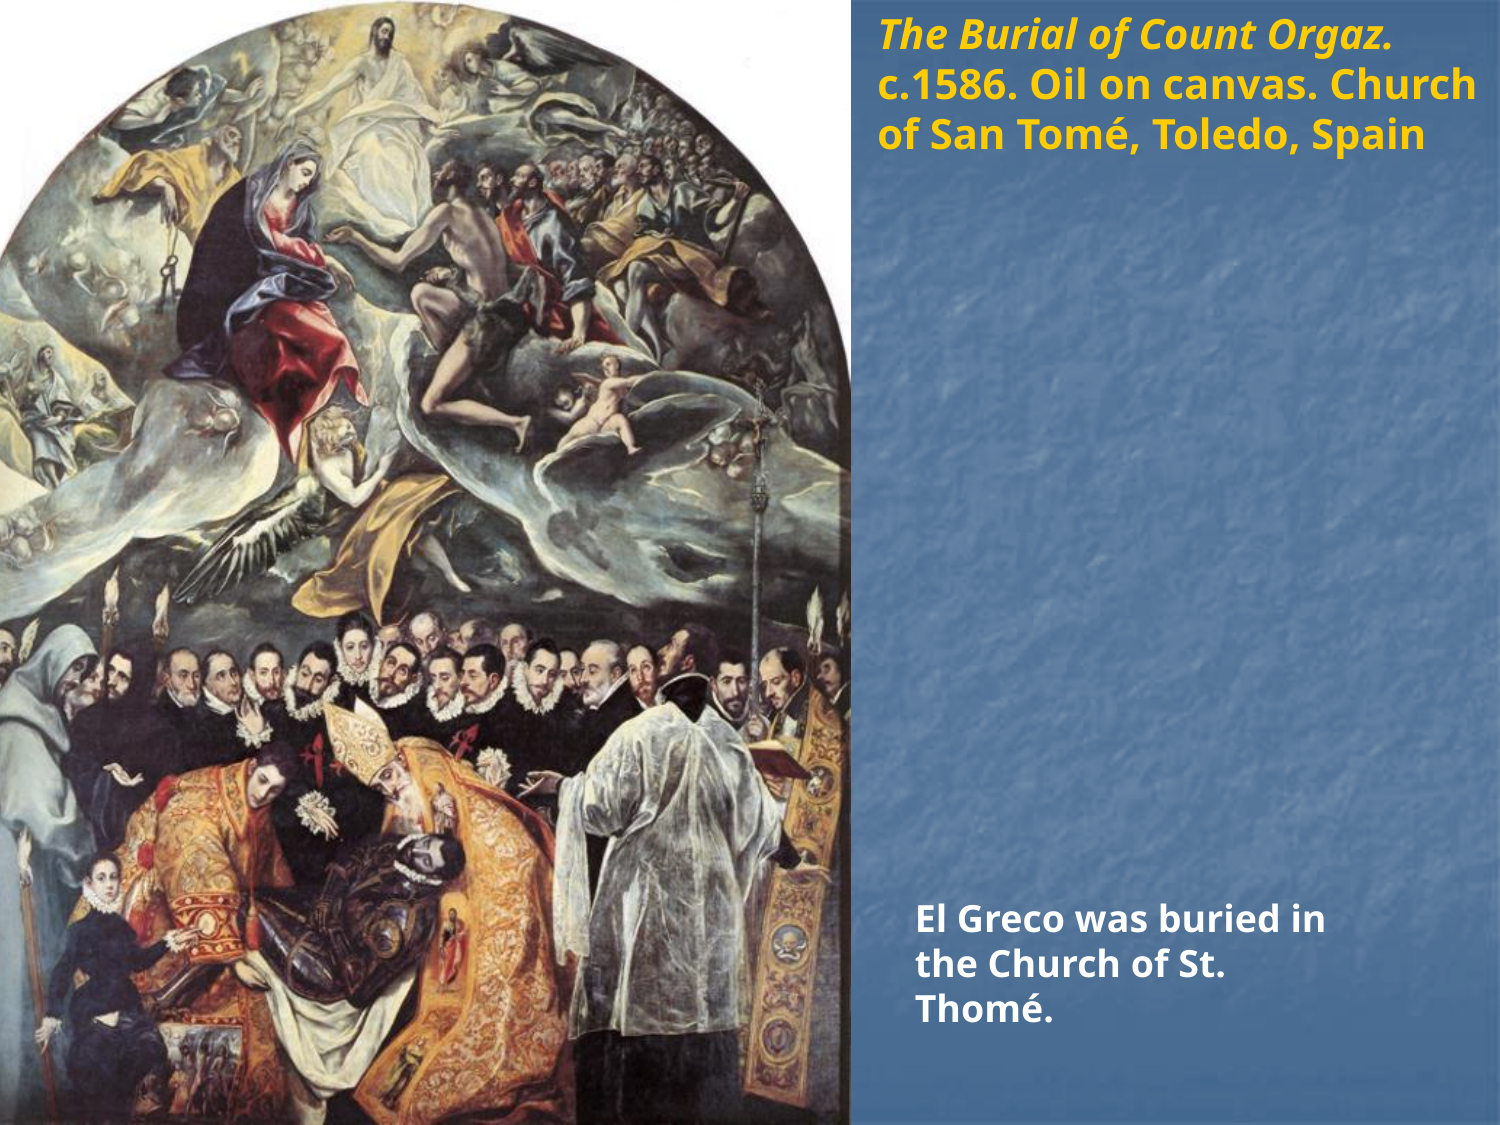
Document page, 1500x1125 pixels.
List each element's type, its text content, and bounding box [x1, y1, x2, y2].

text_box The Burial of Count Orgaz. c.1586. Oil on canvas. Church of San Tomé, Toledo, Spain [862, 0, 1500, 165]
text_box El Greco was buried in the Church of St. Thomé. [899, 887, 1350, 1038]
picture [0, 0, 851, 1125]
